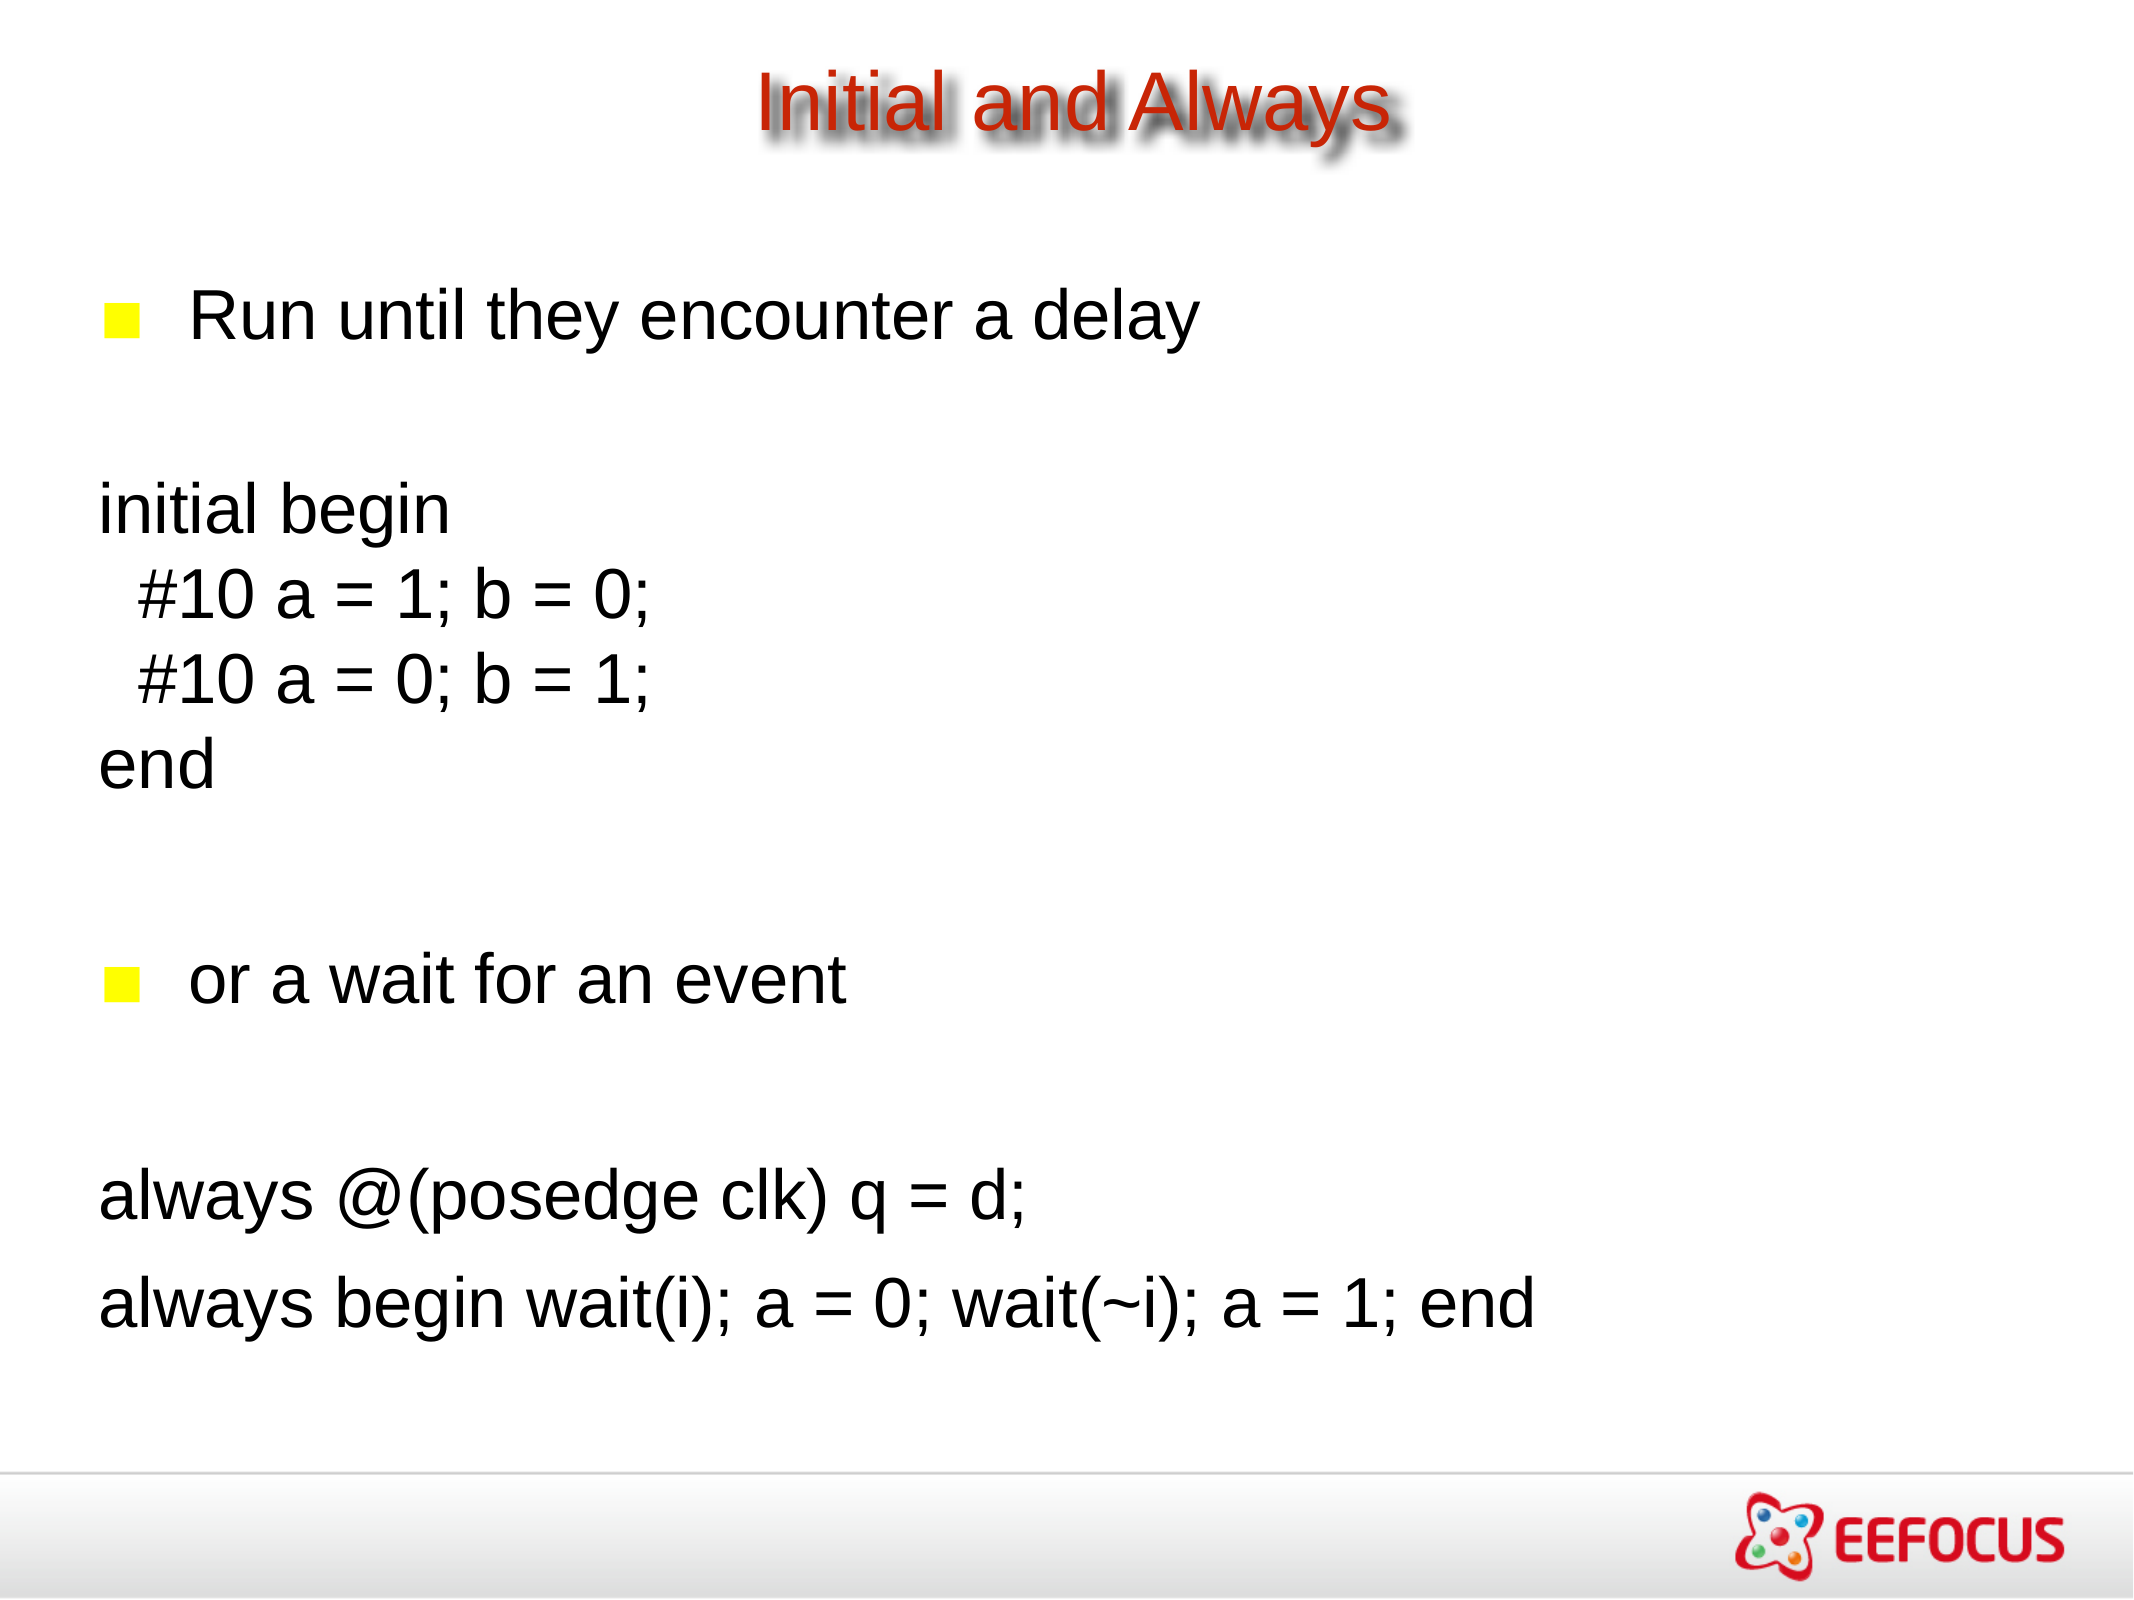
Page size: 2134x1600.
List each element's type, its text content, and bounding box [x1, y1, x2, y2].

picture [0, 0, 2134, 1600]
list Run until they encounter a delay initial begin #10 a = 1; b = 0; #10 a = 0; b = 1; end or a wait for an event always @(posedge clk) q = d; always begin wait(i); a = 0; wait(~i); a = 1; end [87, 265, 2035, 1459]
title Initial and Always [90, 0, 2057, 211]
